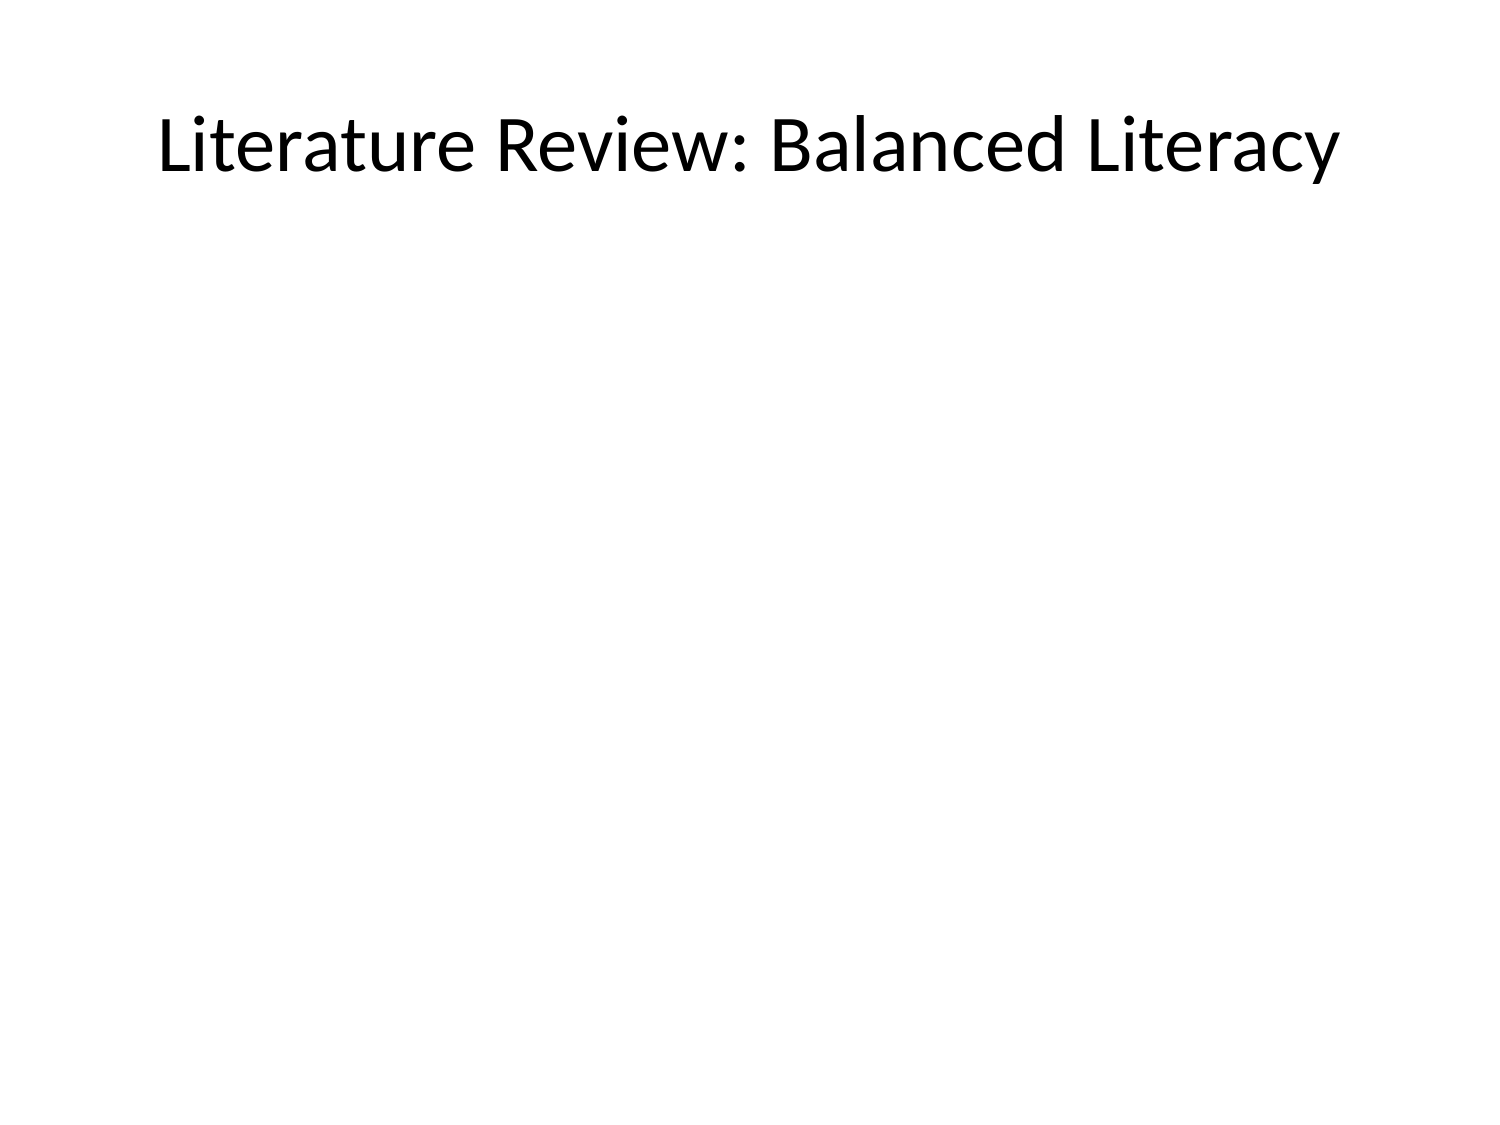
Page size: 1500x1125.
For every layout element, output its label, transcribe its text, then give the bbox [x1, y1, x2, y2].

title Literature Review: Balanced Literacy [75, 45, 1425, 233]
